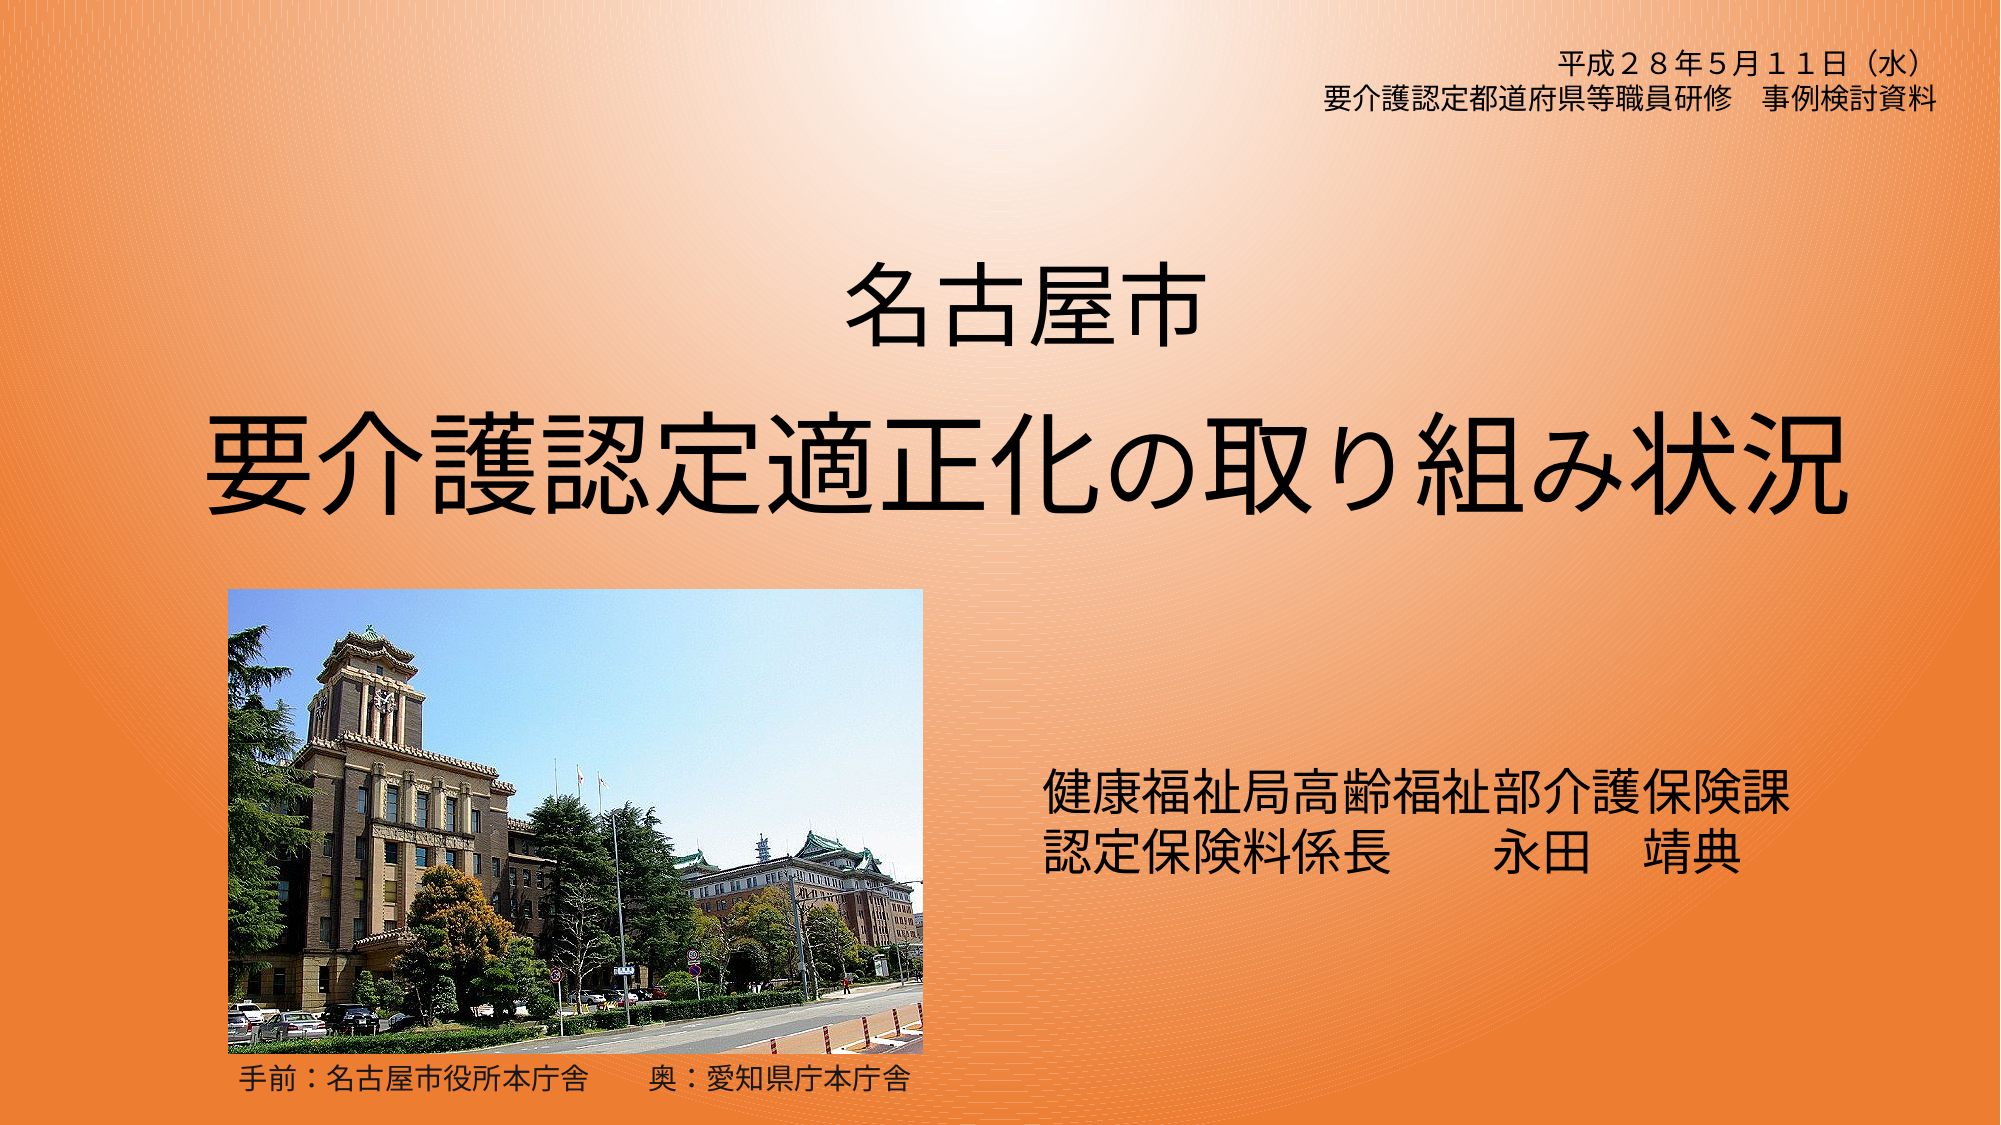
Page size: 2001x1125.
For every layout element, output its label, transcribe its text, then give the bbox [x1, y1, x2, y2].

picture [228, 589, 923, 1054]
title 要介護認定適正化の取り組み状況 [158, 380, 1897, 539]
text_box 健康福祉局高齢福祉部介護保険課 認定保険料係長 永田 靖典 [1027, 753, 1859, 888]
text_box 手前：名古屋市役所本庁舎 奥：愛知県庁本庁舎 [224, 1053, 927, 1103]
text_box 平成２８年５月１１日（水） 要介護認定都道府県等職員研修 事例検討資料 [1308, 38, 1953, 123]
subtitle 名古屋市 [654, 252, 1400, 381]
